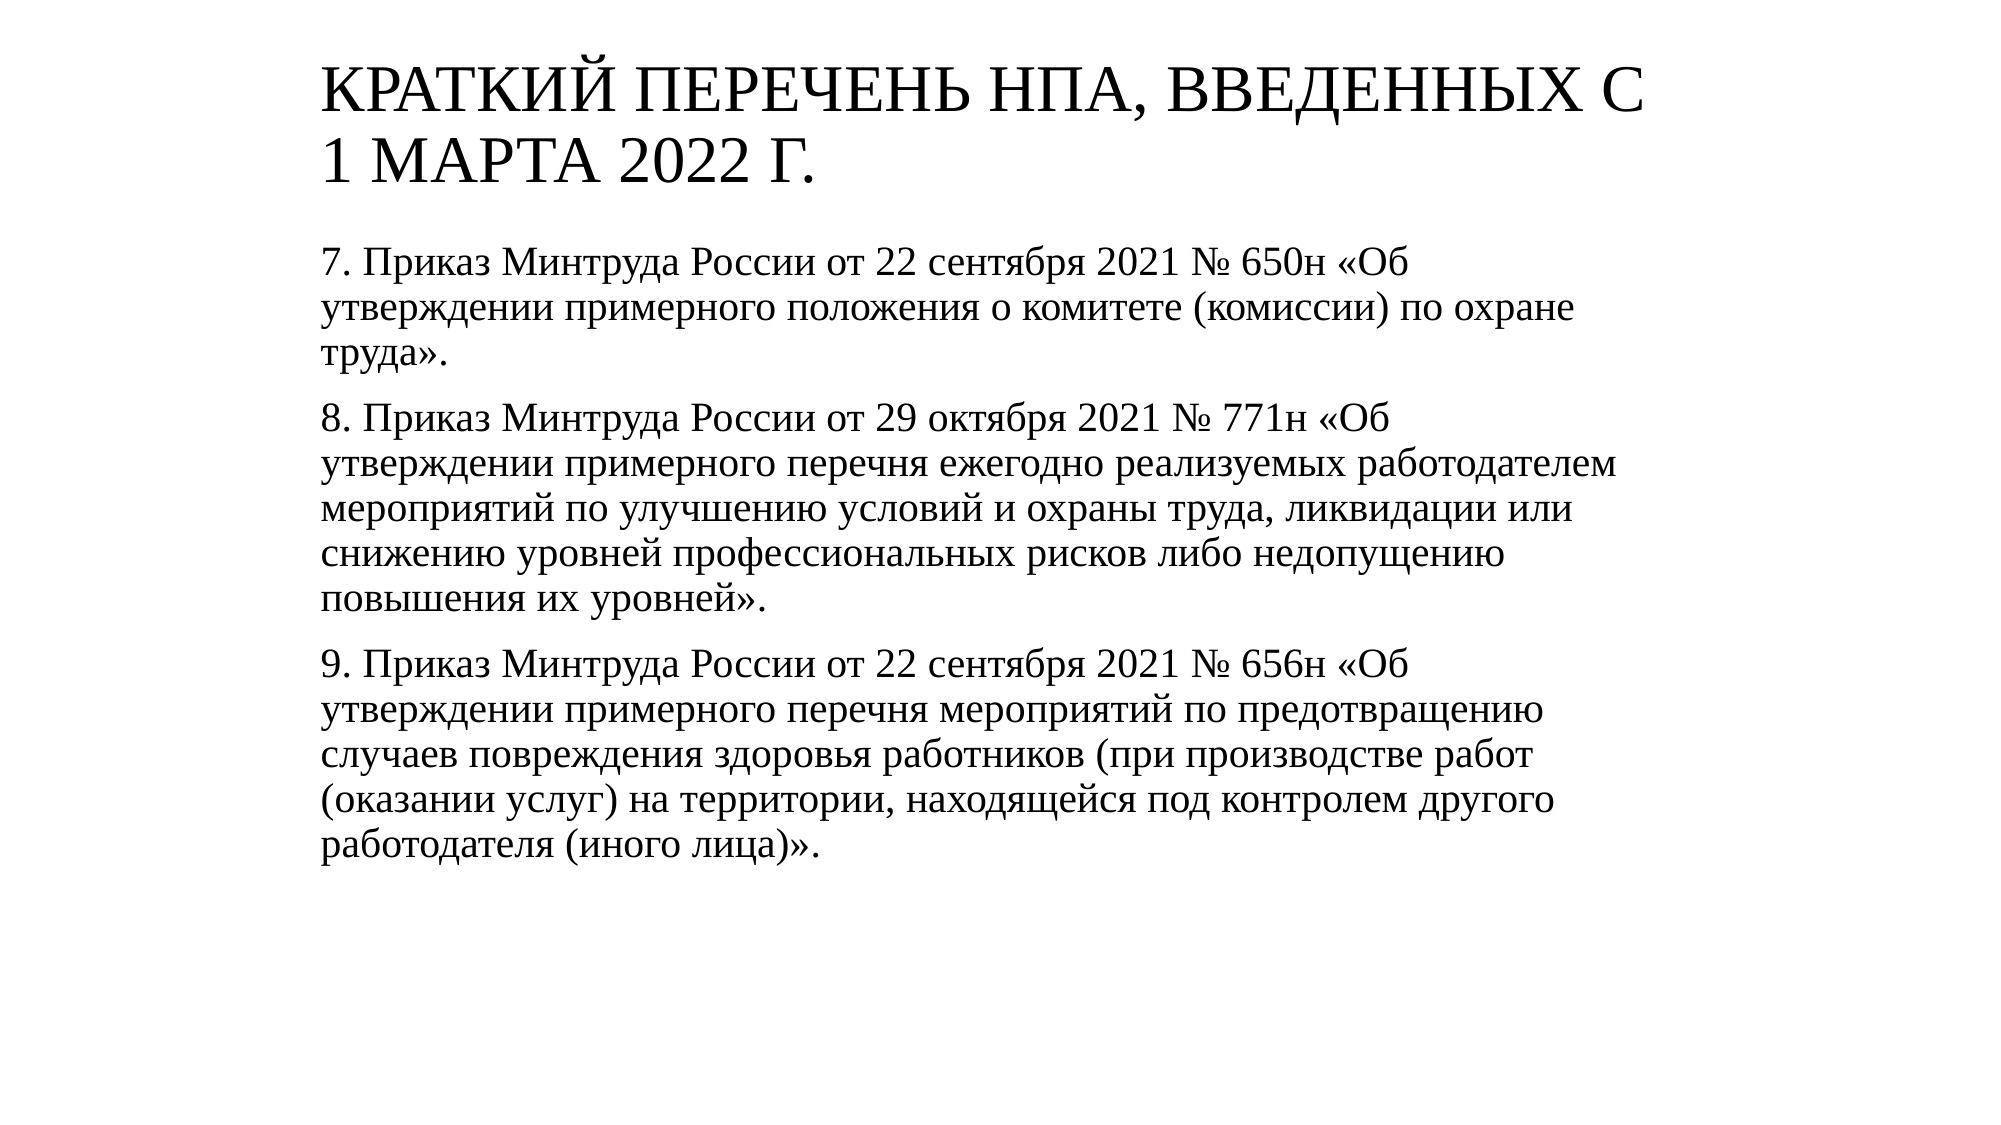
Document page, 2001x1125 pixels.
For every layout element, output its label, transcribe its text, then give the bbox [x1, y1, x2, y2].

title Краткий перечень нпа, введенных с 1 марта 2022 г. [305, 78, 1700, 173]
list 7. Приказ Минтруда России от 22 сентября 2021 № 650н «Об утверждении примерного положения о комитете (комиссии) по охране труда». 8. Приказ Минтруда России от 29 октября 2021 № 771н «Об утверждении примерного перечня ежегодно реализуемых работодателем мероприятий по улучшению условий и охраны труда, ликвидации или снижению уровней профессиональных рисков либо недопущению повышения их уровней». 9. Приказ Минтруда России от 22 сентября 2021 № 656н «Об утверждении примерного перечня мероприятий по предотвращению случаев повреждения здоровья работников (при производстве работ (оказании услуг) на территории, находящейся под контролем другого работодателя (иного лица)». [305, 231, 1648, 918]
